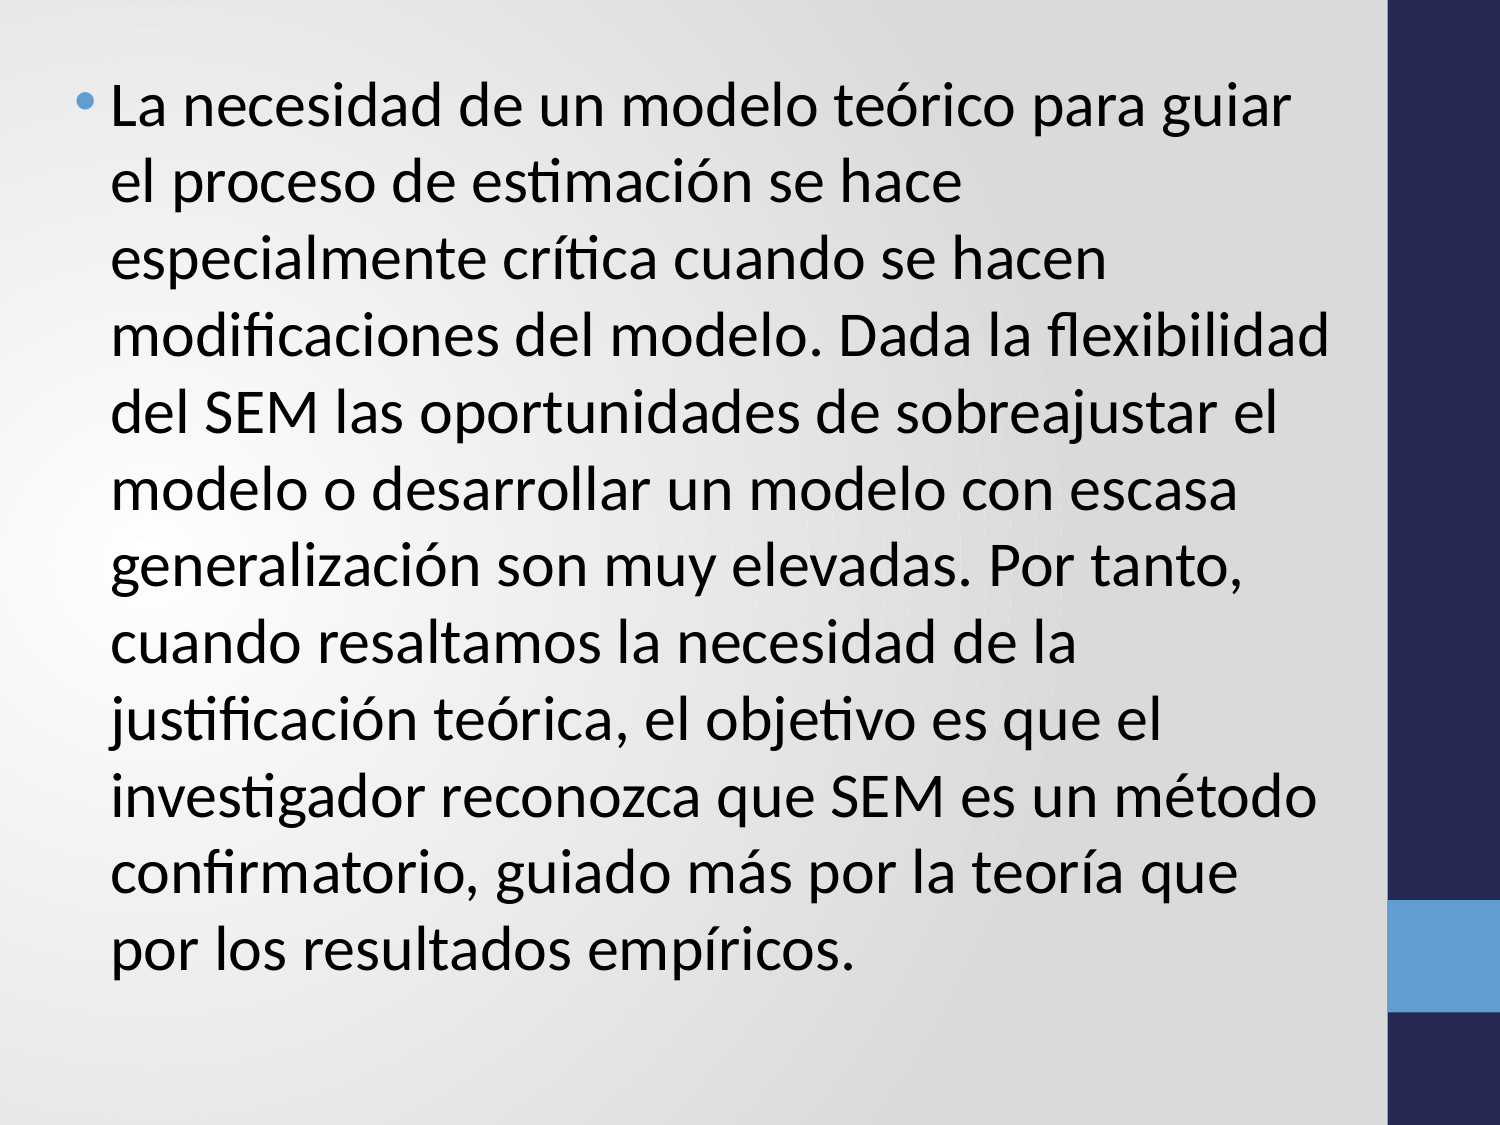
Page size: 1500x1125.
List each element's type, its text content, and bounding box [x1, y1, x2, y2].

list La necesidad de un modelo teórico para guiar el proceso de estimación se hace especialmente crítica cuando se hacen modificaciones del modelo. Dada la flexibilidad del SEM las oportunidades de sobreajustar el modelo o desarrollar un modelo con escasa generalización son muy elevadas. Por tanto, cuando resaltamos la necesidad de la justificación teórica, el objetivo es que el investigador reconozca que SEM es un método confirmatorio, guiado más por la teoría que por los resultados empíricos. [41, 54, 1355, 1106]
